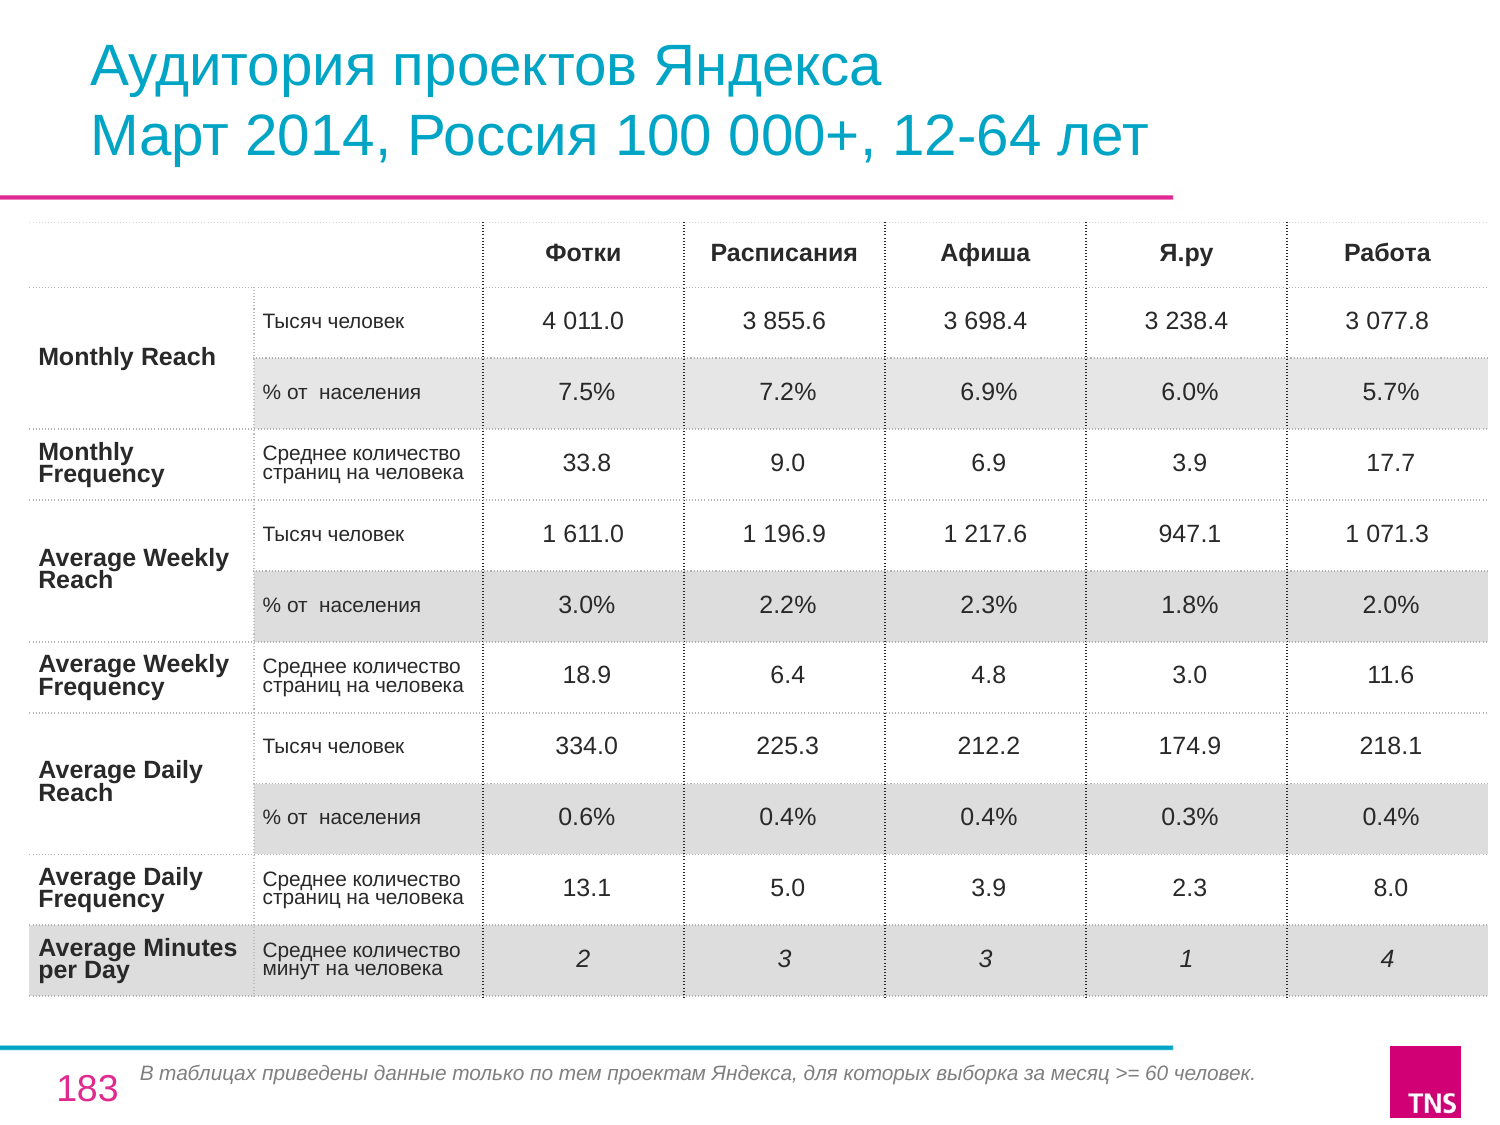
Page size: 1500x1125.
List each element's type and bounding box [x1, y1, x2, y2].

text_box [124, 1052, 1463, 1092]
slide_number [40, 1055, 392, 1125]
table_cell [29, 287, 1488, 996]
table_header [29, 223, 1488, 287]
picture [0, 0, 1500, 1125]
title [74, 8, 1476, 187]
